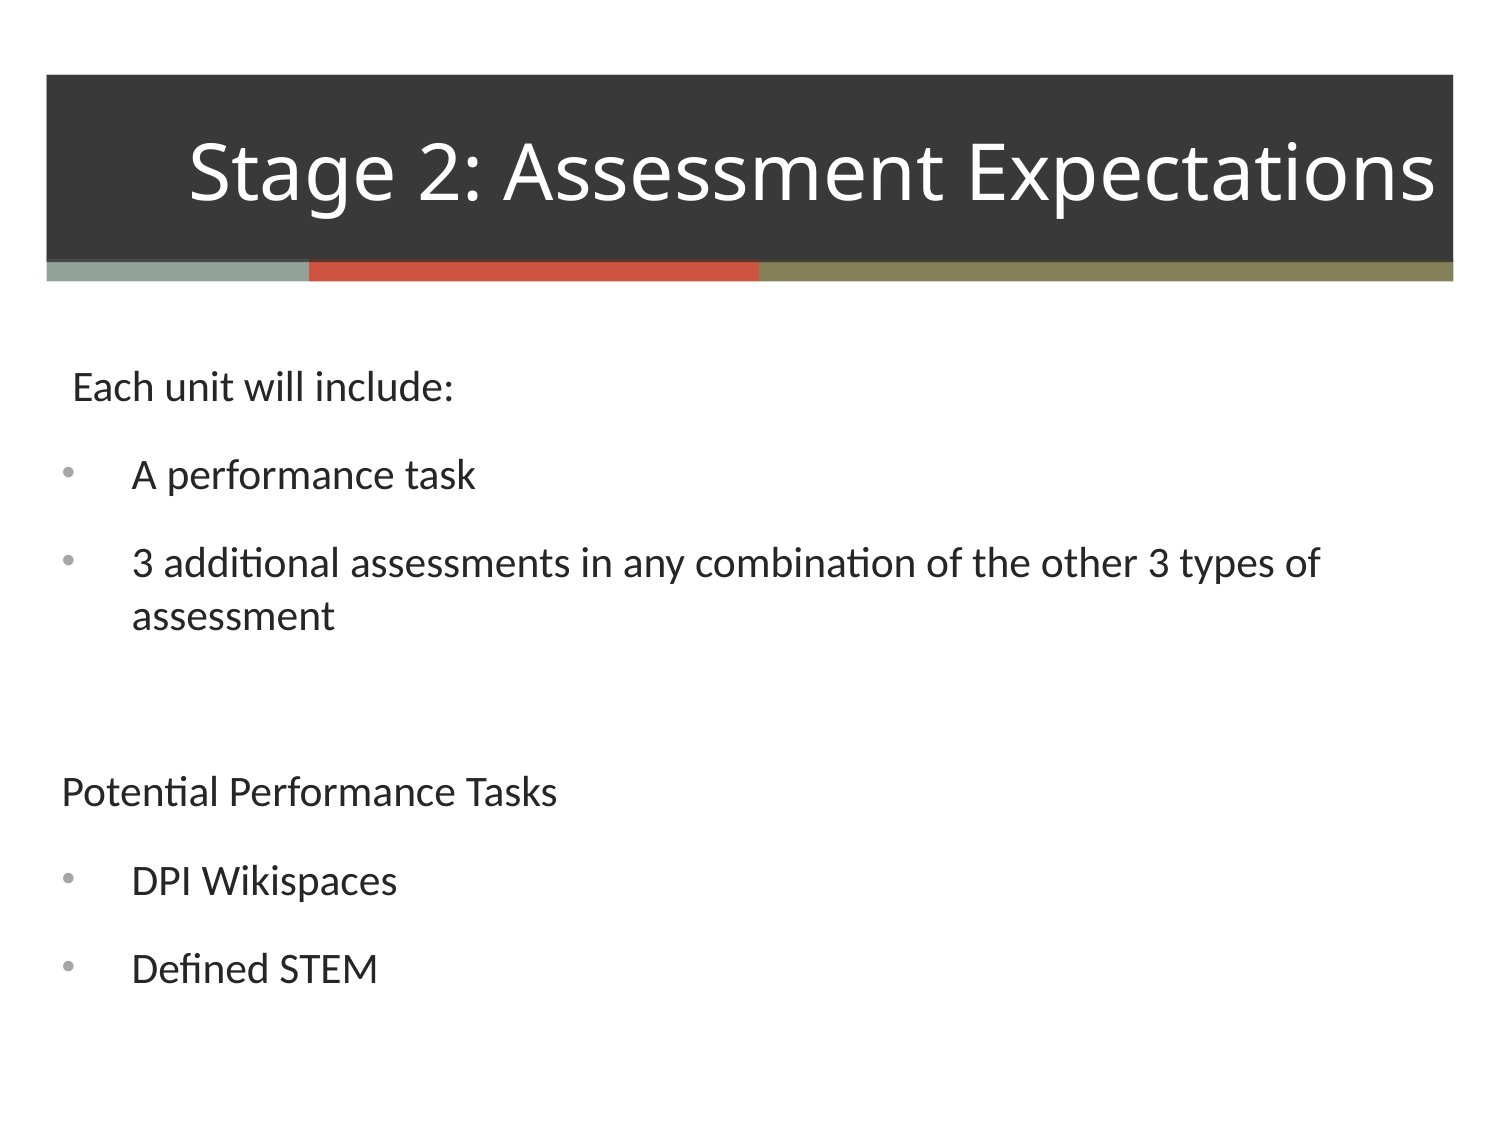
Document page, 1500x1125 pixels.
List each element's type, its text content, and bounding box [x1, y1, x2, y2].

list Each unit will include: A performance task 3 additional assessments in any combination of the other 3 types of assessment Potential Performance Tasks DPI Wikispaces Defined STEM [46, 350, 1454, 1005]
title Stage 2: Assessment Expectations [46, 75, 1454, 263]
